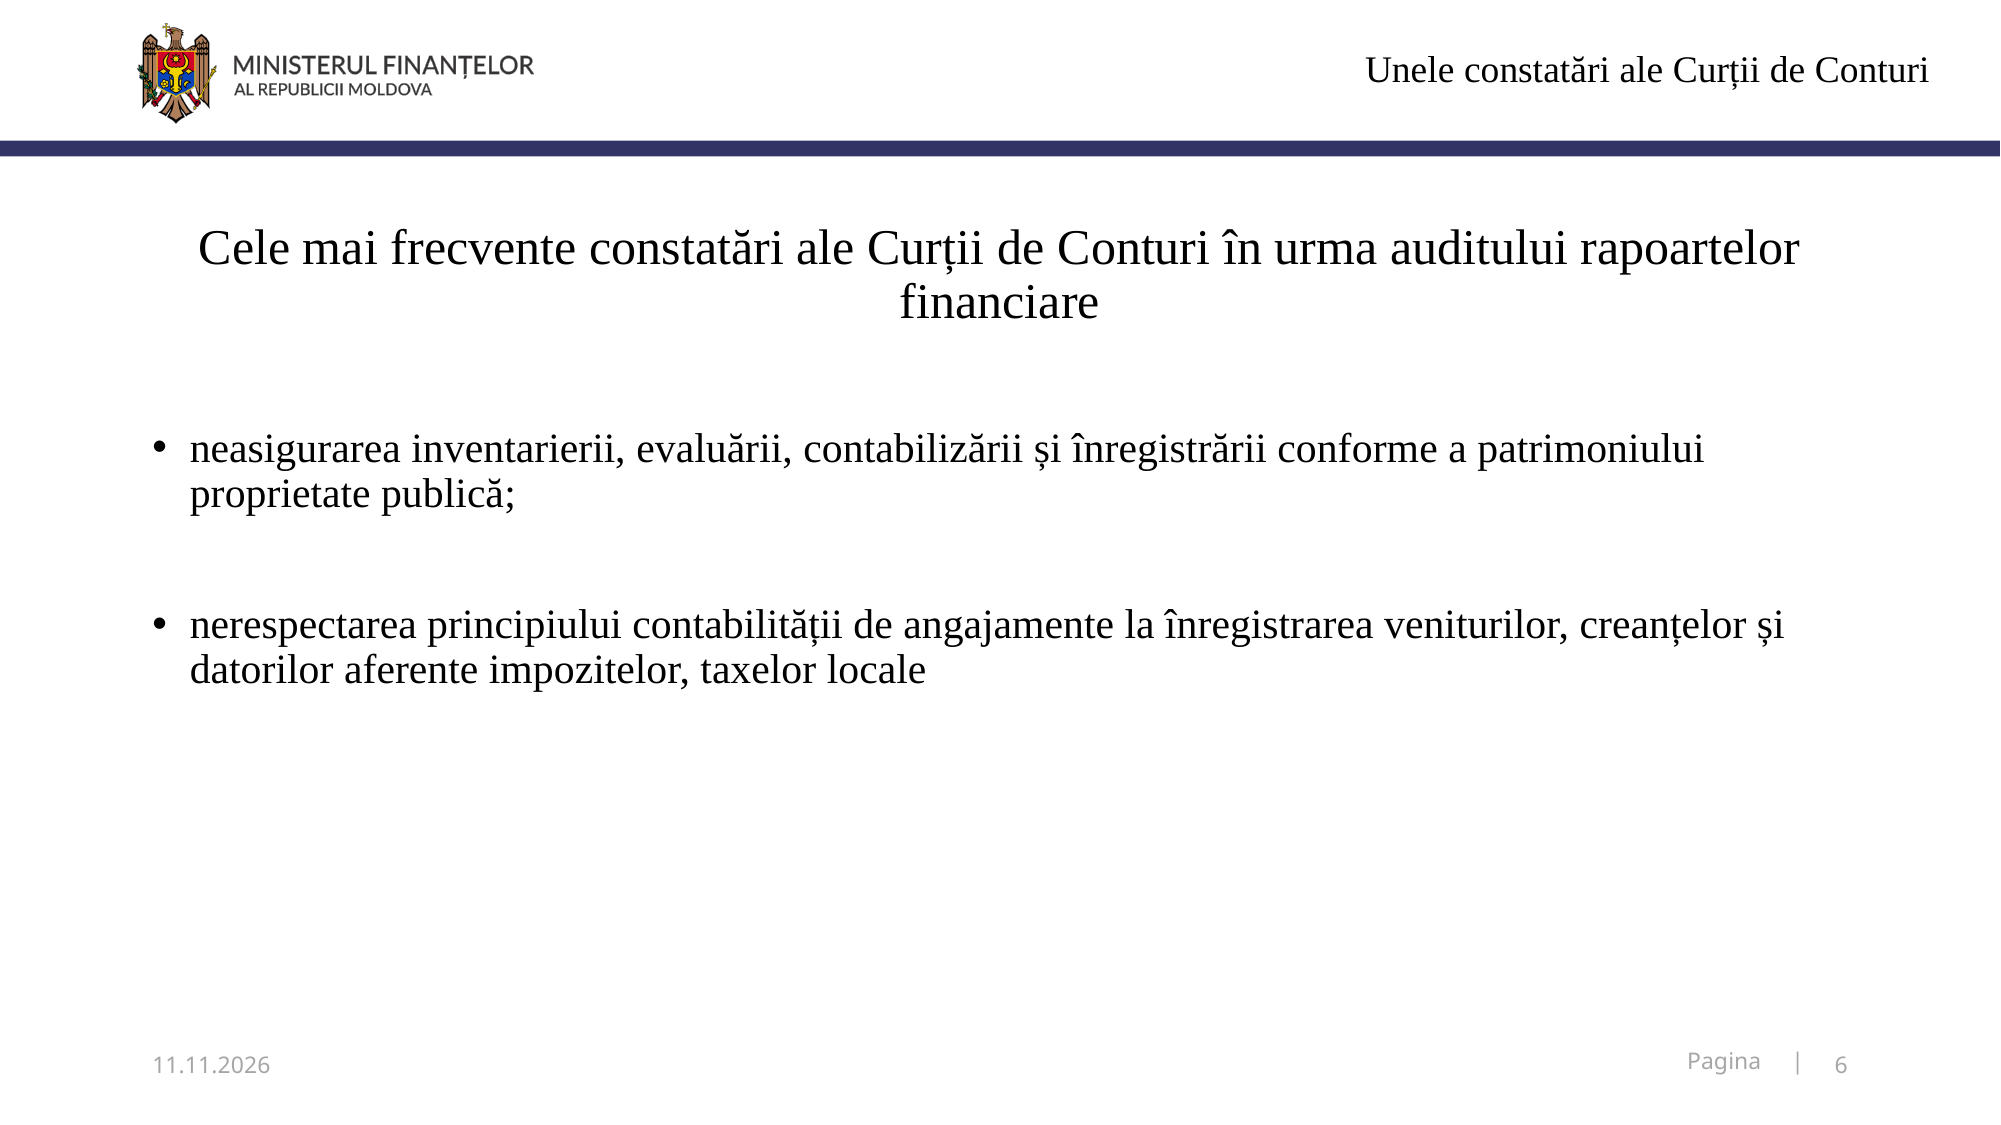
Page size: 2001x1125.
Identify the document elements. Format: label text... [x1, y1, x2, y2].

slide_number 6 [1801, 1042, 1863, 1103]
picture [137, 23, 534, 124]
title Cele mai frecvente constatări ale Curții de Conturi în urma auditului rapoartelor financiare [137, 214, 1863, 355]
list Unele constatări ale Curții de Conturi [1041, 42, 1946, 100]
list neasigurarea inventarierii, evaluării, contabilizării și înregistrării conforme a patrimoniului proprietate publică; nerespectarea principiului contabilității de angajamente la înregistrarea veniturilor, creanțelor și datorilor aferente impozitelor, taxelor locale [137, 418, 1863, 839]
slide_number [137, 1042, 588, 1103]
